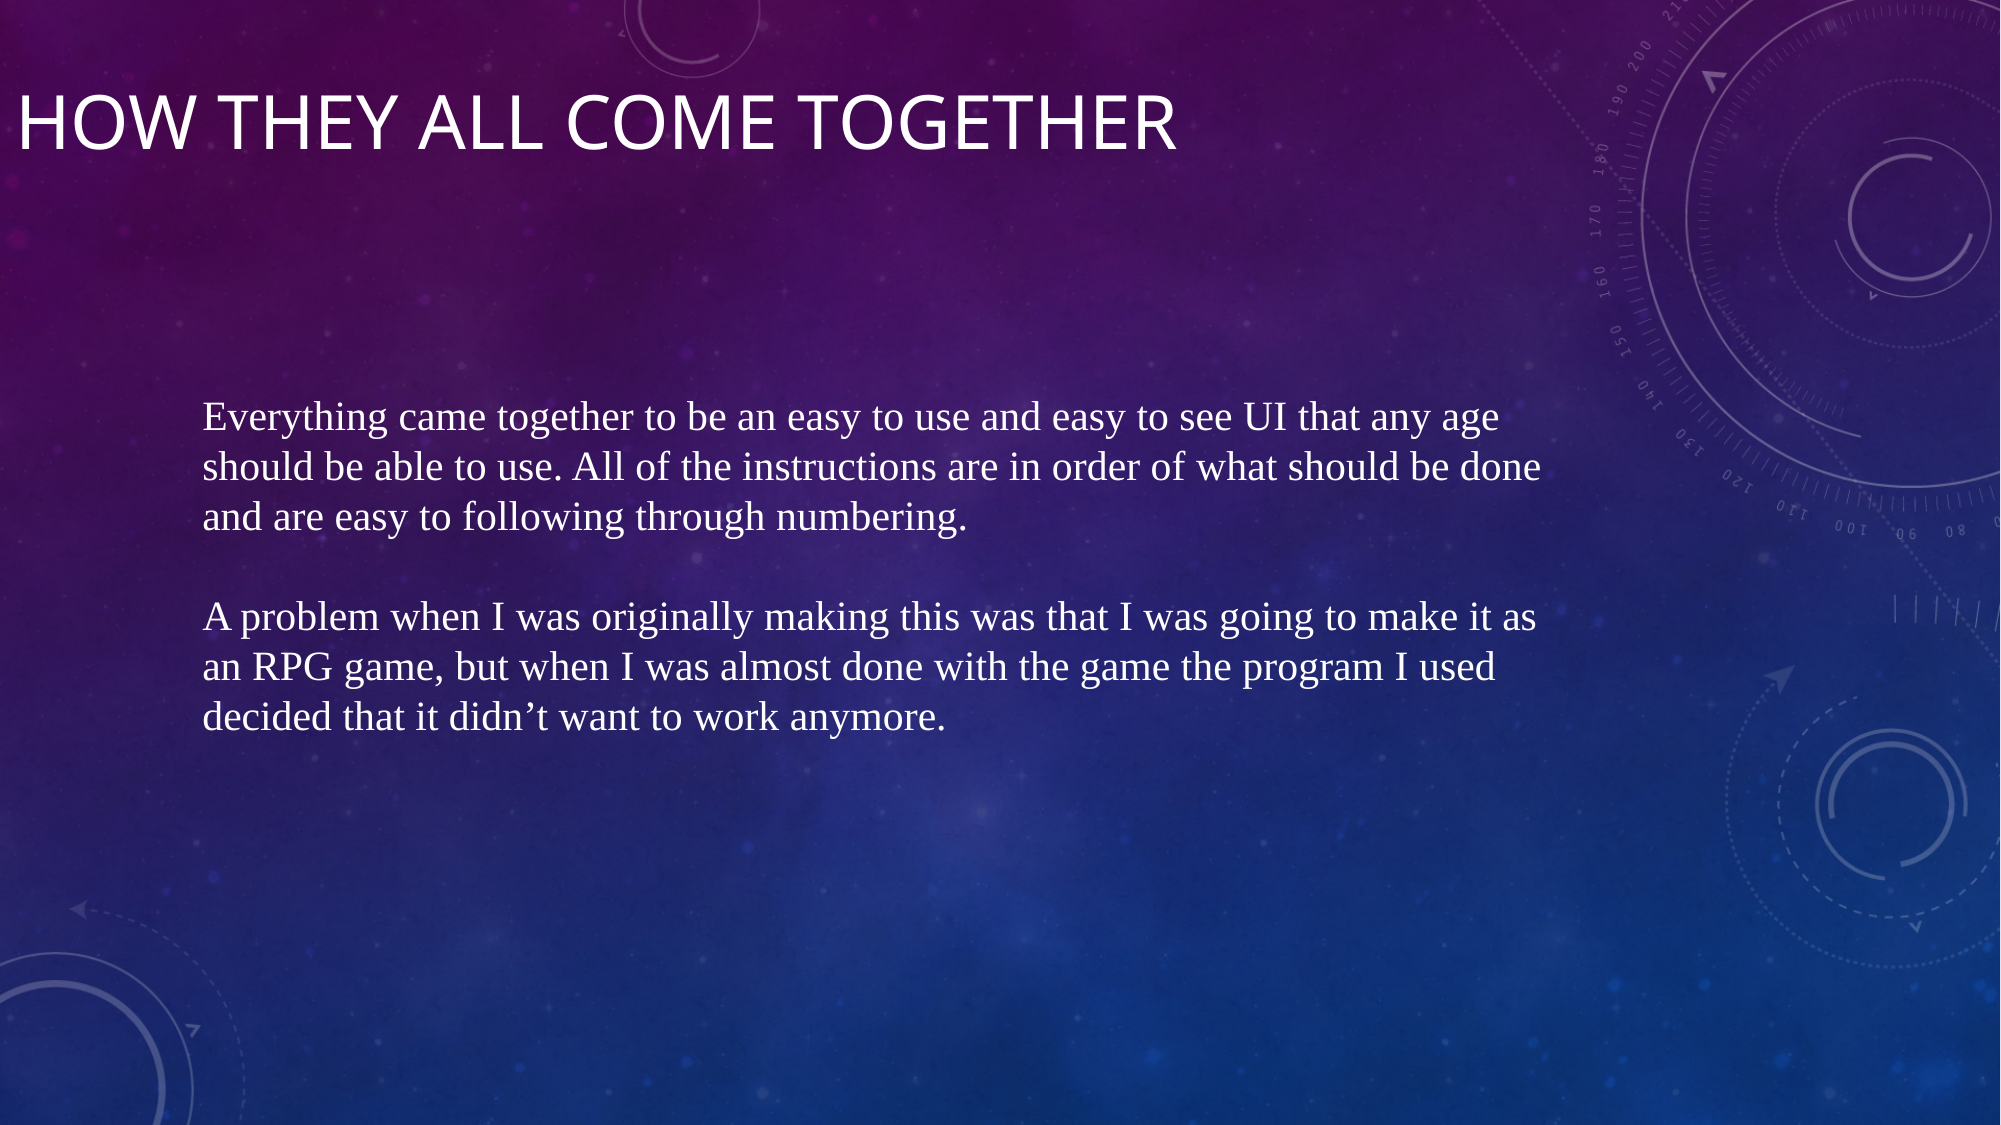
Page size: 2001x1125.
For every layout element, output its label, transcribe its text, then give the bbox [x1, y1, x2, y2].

picture [0, 0, 2001, 1125]
text_box Everything came together to be an easy to use and easy to see UI that any age should be able to use. All of the instructions are in order of what should be done and are easy to following through numbering. A problem when I was originally making this was that I was going to make it as an RPG game, but when I was almost done with the game the program I used decided that it didn’t want to work anymore. [187, 381, 1575, 747]
title How they all come together [0, 0, 1662, 239]
